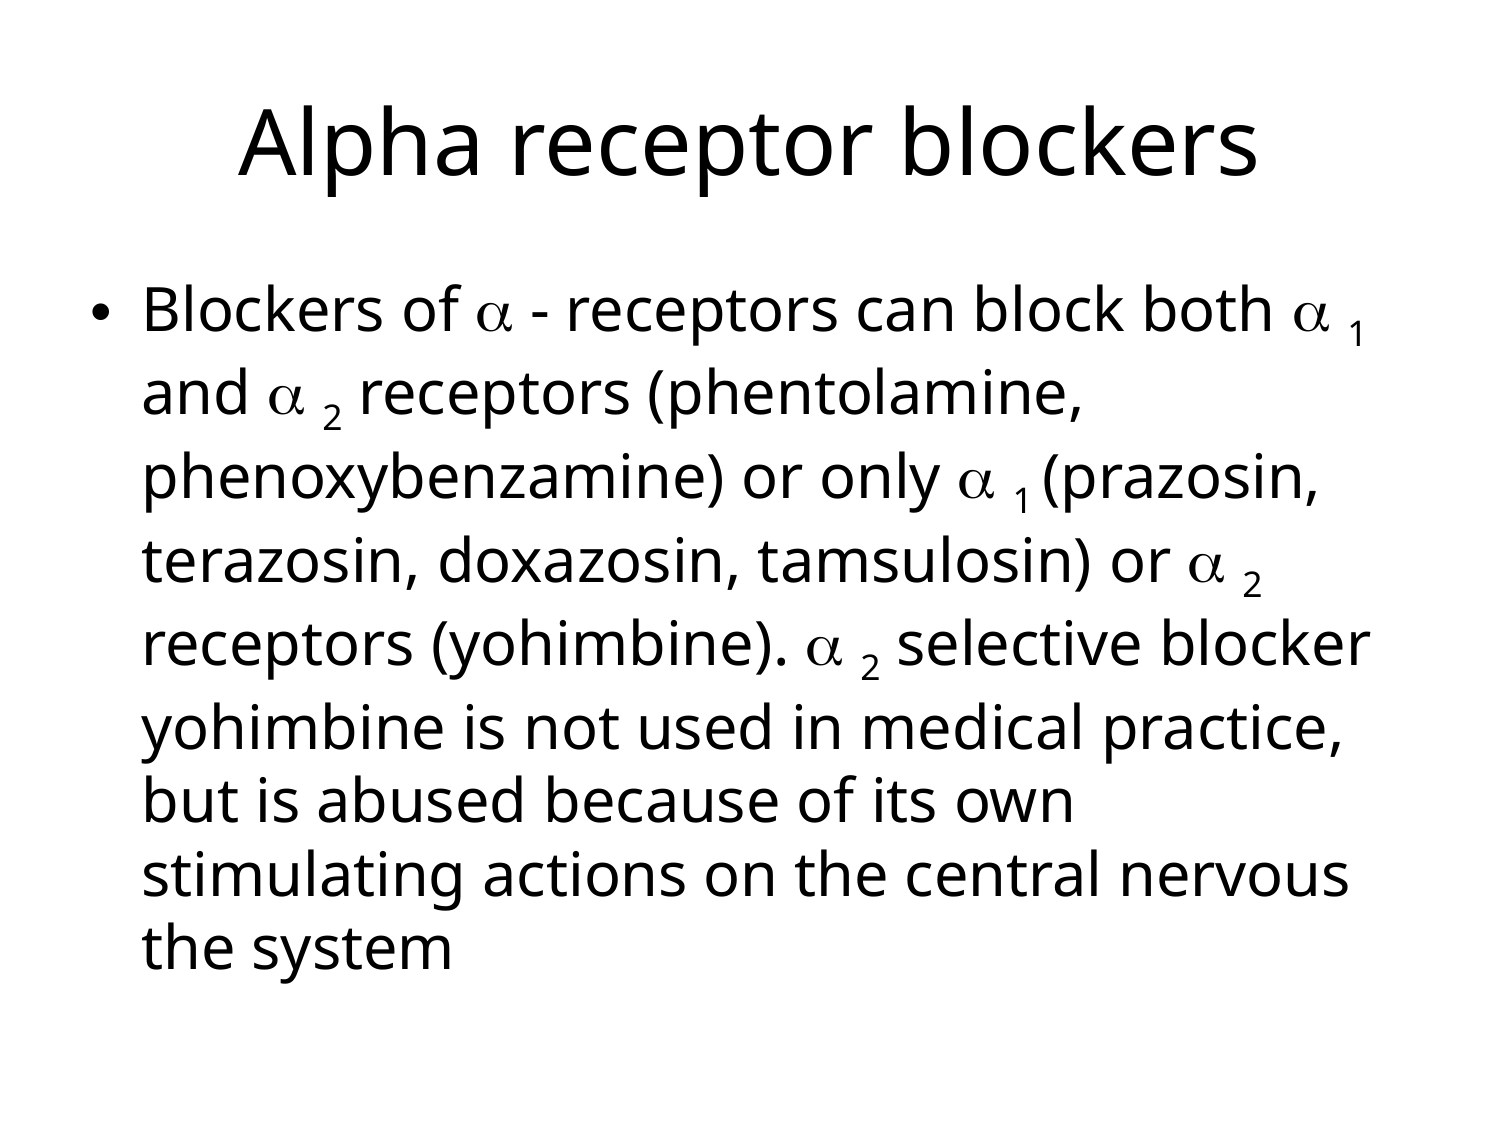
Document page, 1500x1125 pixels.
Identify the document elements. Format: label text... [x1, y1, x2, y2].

list Blockers of  - receptors can block both  1 and  2 receptors (phentolamine, phenoxybenzamine) or only  1 (prazosin, terazosin, doxazosin, tamsulosin) or  2 receptors (yohimbine).  2 selective blocker yohimbine is not used in medical practice, but is abused because of its own stimulating actions on the central nervous the system [75, 262, 1425, 1005]
title Alpha receptor blockers [75, 45, 1425, 233]
